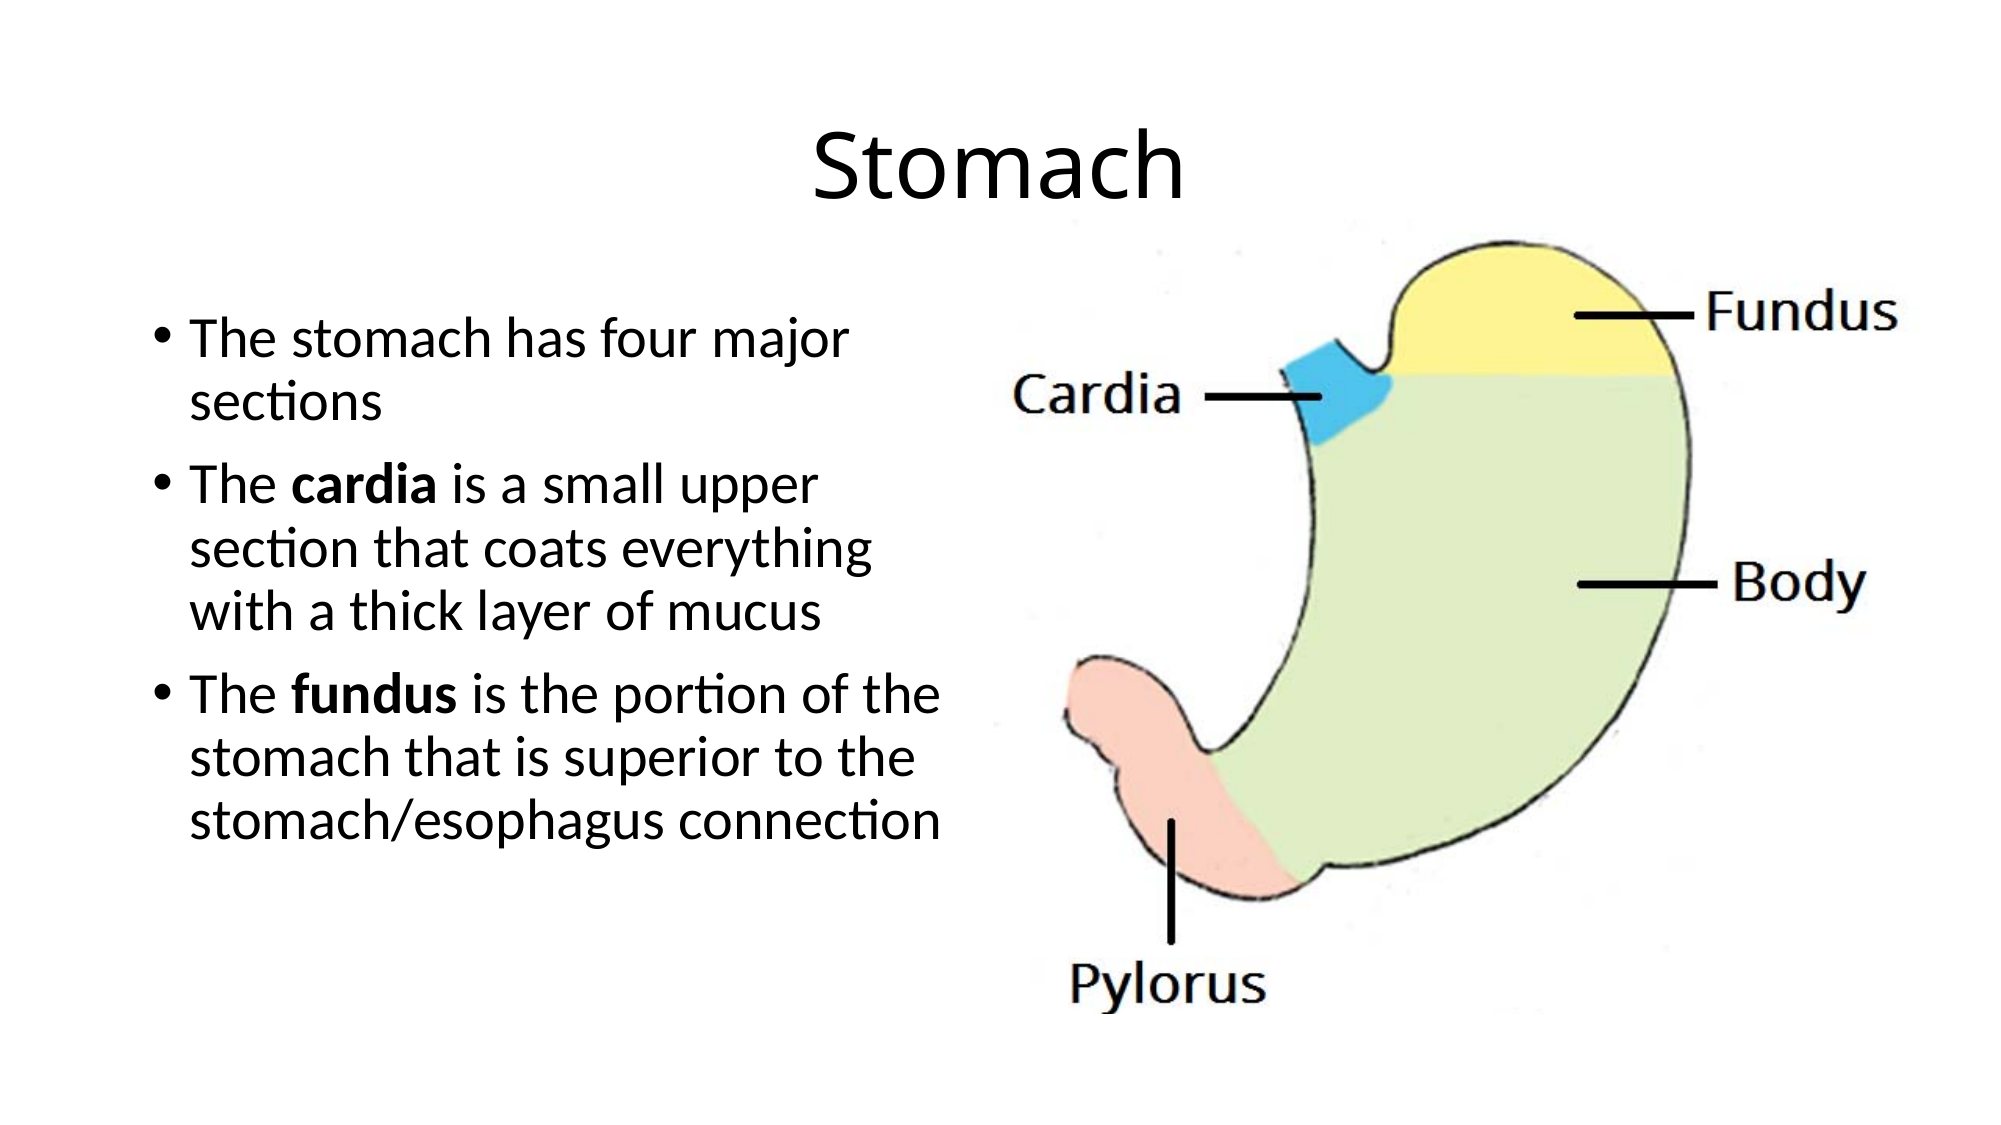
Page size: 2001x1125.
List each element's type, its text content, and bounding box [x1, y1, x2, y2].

list The stomach has four major sections The cardia is a small upper section that coats everything with a thick layer of mucus The fundus is the portion of the stomach that is superior to the stomach/esophagus connection [137, 299, 969, 1014]
title Stomach [137, 59, 1863, 278]
picture [969, 207, 1951, 1014]
